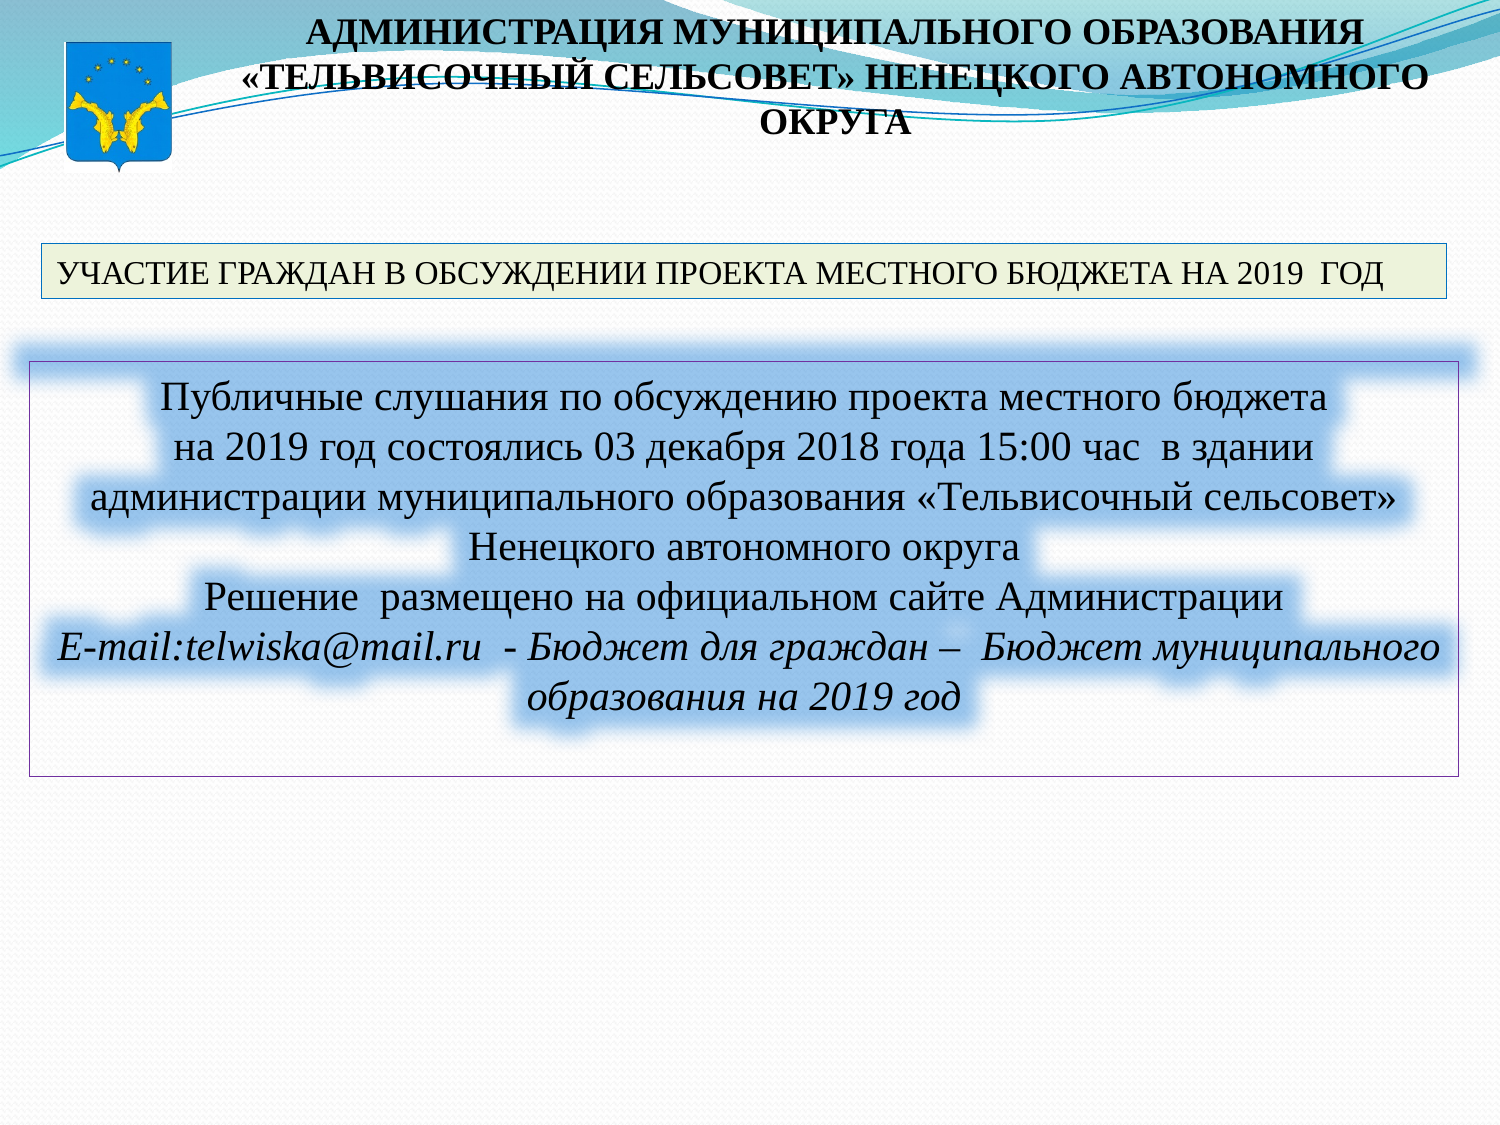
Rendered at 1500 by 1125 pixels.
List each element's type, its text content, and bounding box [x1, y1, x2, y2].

table_cell единиц [19, 365, 1471, 789]
text_box Публичные слушания по обсуждению проекта местного бюджета на 2019 год состоялись 03 декабря 2018 года 15:00 час в здании администрации муниципального образования «Тельвисочный сельсовет» Ненецкого автономного округа Решение размещено на официальном сайте Администрации E-mail:telwiska@mail.ru - Бюджет для граждан – Бюджет муниципального образования на 2019 год [29, 361, 1459, 777]
picture [64, 42, 172, 173]
table_cell 3 986,8 [25, 365, 1465, 783]
text_box УЧАСТИЕ ГРАЖДАН В ОБСУЖДЕНИИ ПРОЕКТА МЕСТНОГО БЮДЖЕТА НА 2019 ГОД [41, 243, 1447, 299]
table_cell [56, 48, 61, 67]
text_box АДМИНИСТРАЦИЯ МУНИЦИПАЛЬНОГО ОБРАЗОВАНИЯ «ТЕЛЬВИСОЧНЫЙ СЕЛЬСОВЕТ» НЕНЕЦКОГО АВТОНОМНОГО ОКРУГА [171, 0, 1500, 150]
